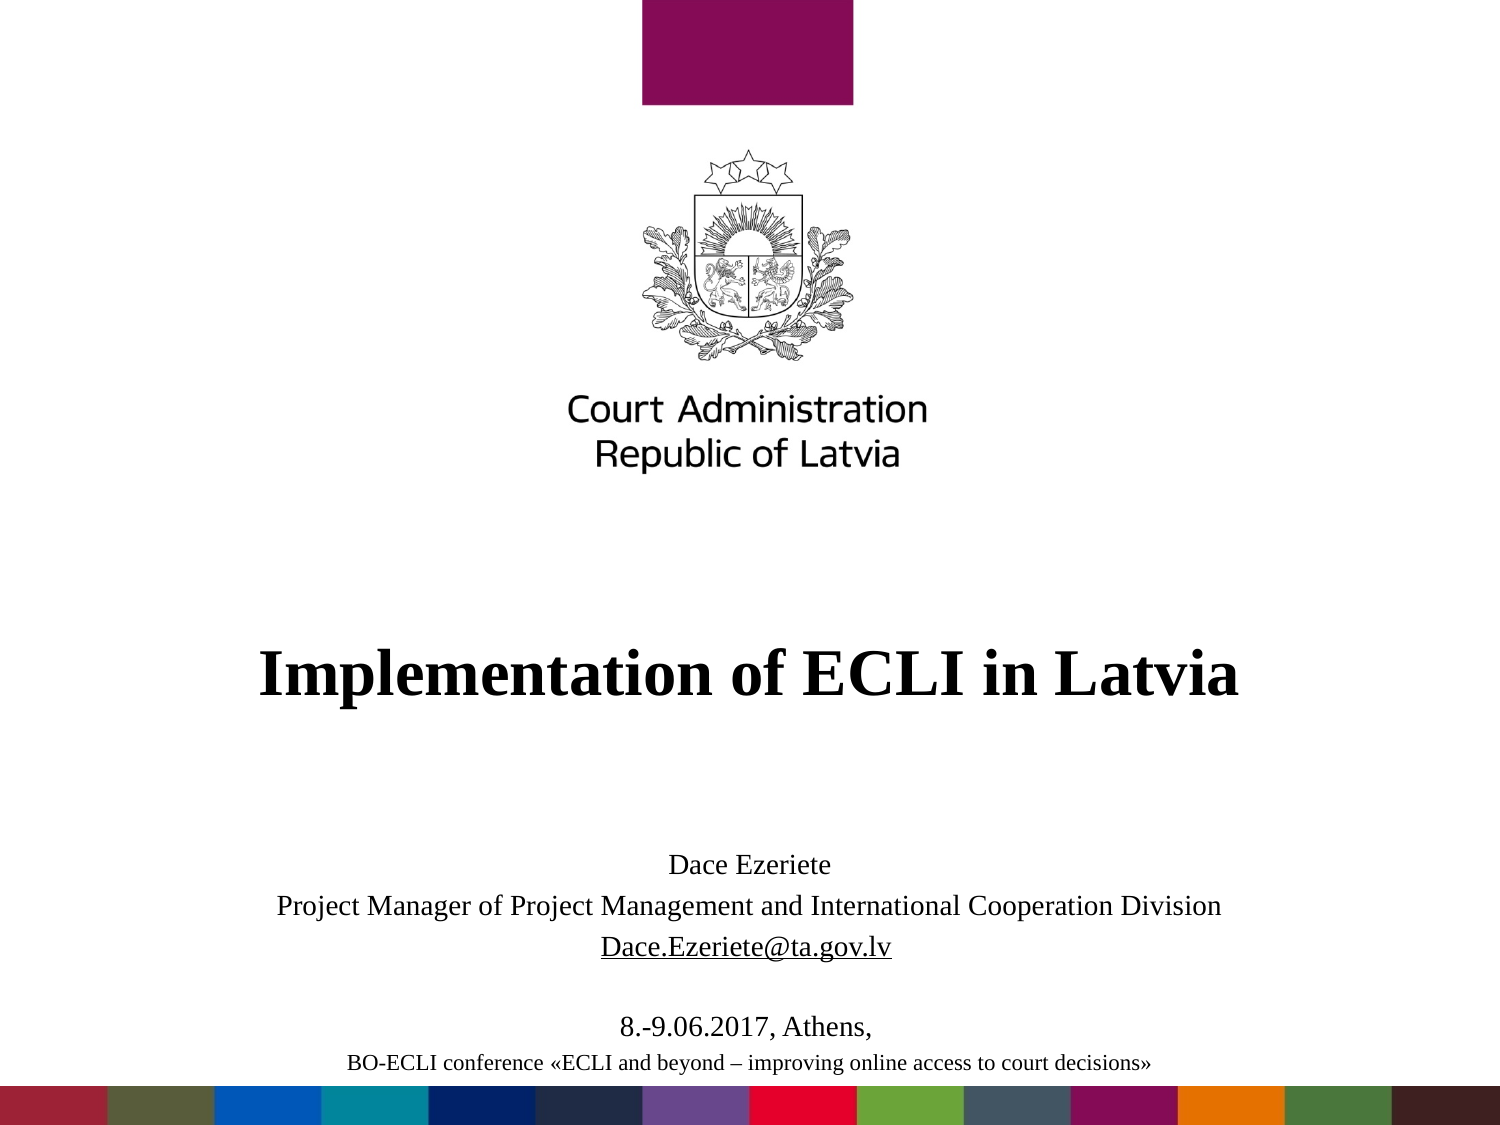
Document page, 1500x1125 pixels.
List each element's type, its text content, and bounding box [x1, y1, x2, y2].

picture [0, 1085, 321, 1125]
text_box 8.-9.06.2017, Athens, BO-ECLI conference «ECLI and beyond – improving online access to court decisions» [224, 999, 1275, 1084]
title Implementation of ECLI in Latvia [112, 600, 1388, 738]
subtitle Dace Ezeriete Project Manager of Project Management and International Cooperation Division Dace.Ezeriete@ta.gov.lv [225, 837, 1275, 975]
picture [437, 0, 1058, 684]
picture [326, 1085, 1500, 1125]
